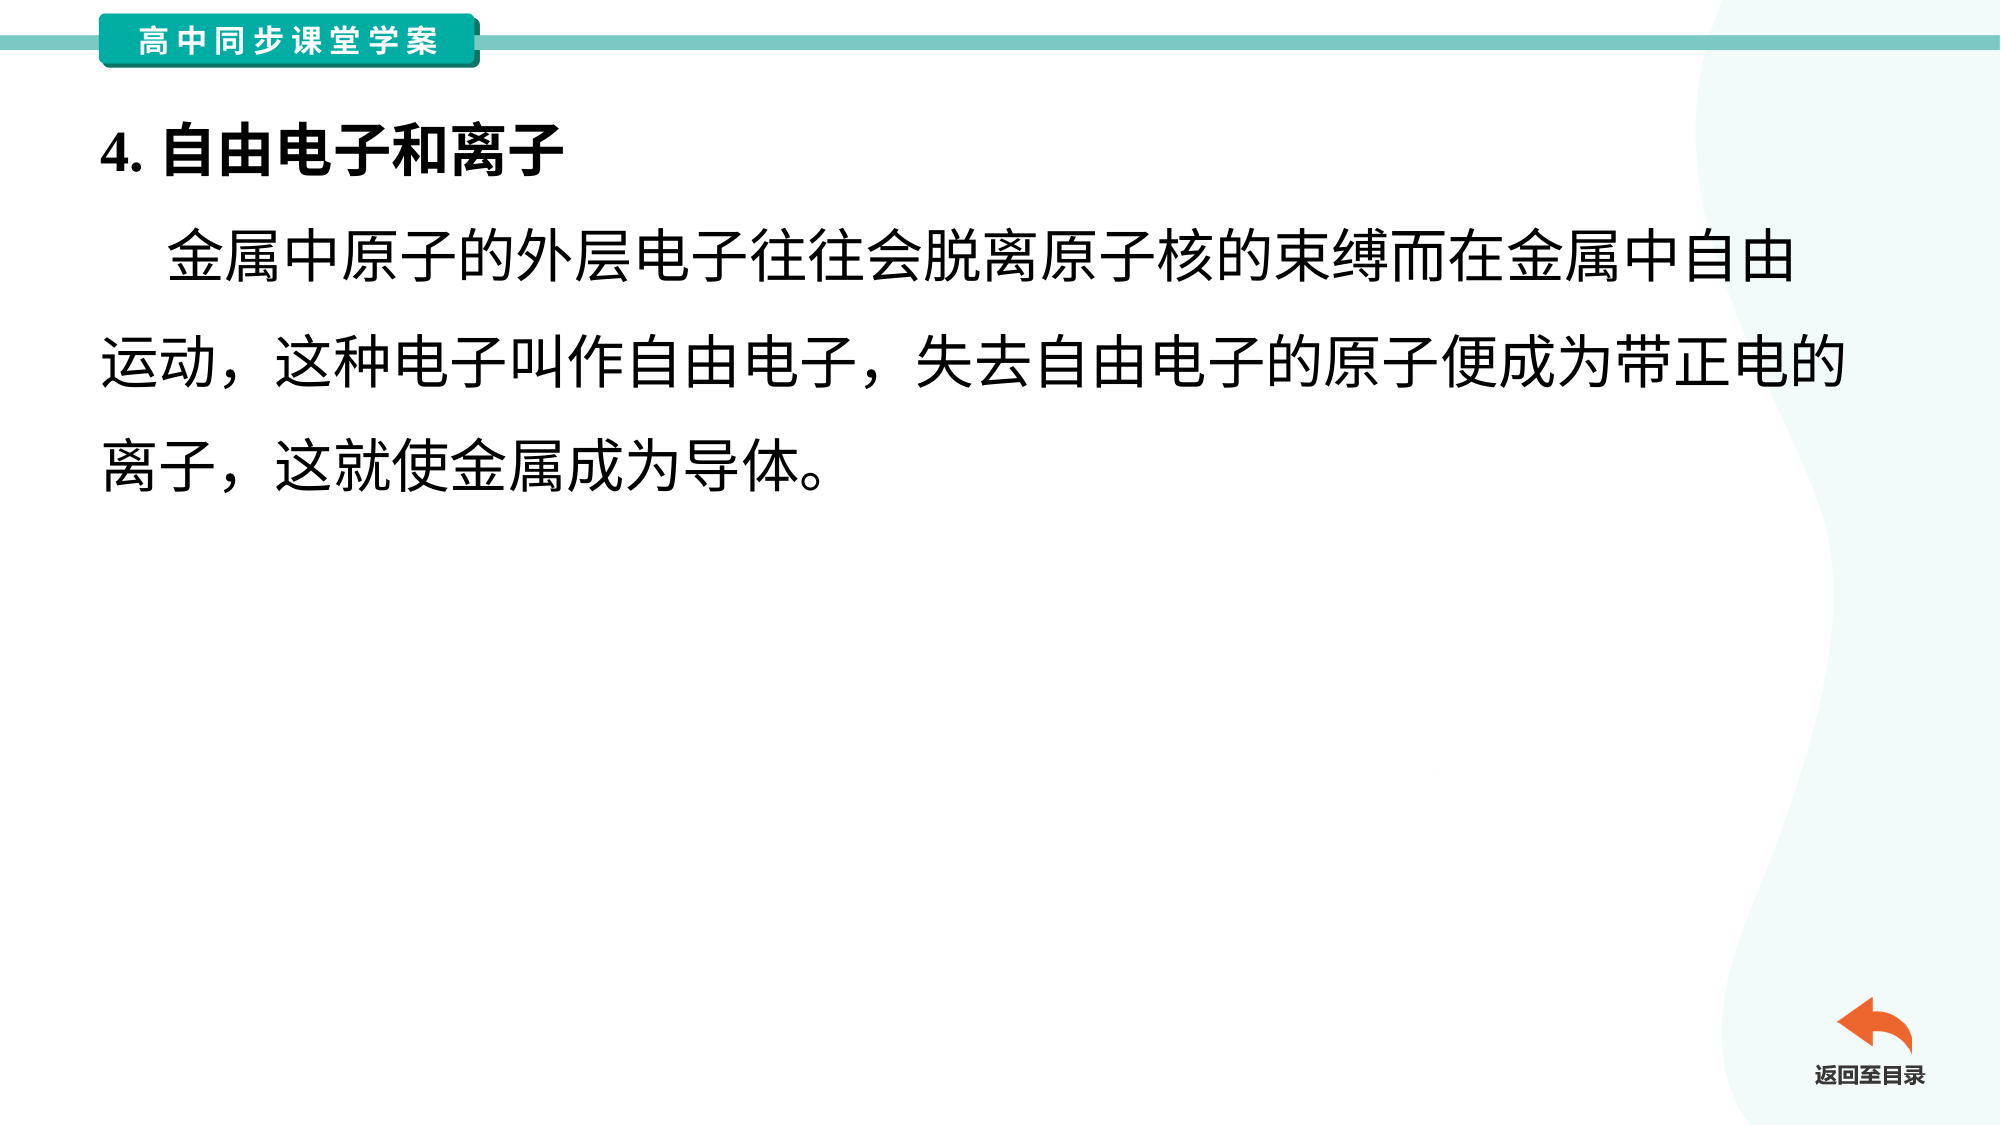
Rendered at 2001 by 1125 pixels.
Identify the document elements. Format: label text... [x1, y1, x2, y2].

text_box 4.自由电子和离子 金属中原子的外层电子往往会脱离原子核的束缚而在金属中自由 运动，这种电子叫作自由电子，失去自由电子的原子便成为带正电的 离子，这就使金属成为导体。 [100, 76, 1899, 489]
picture [0, 0, 2000, 1125]
